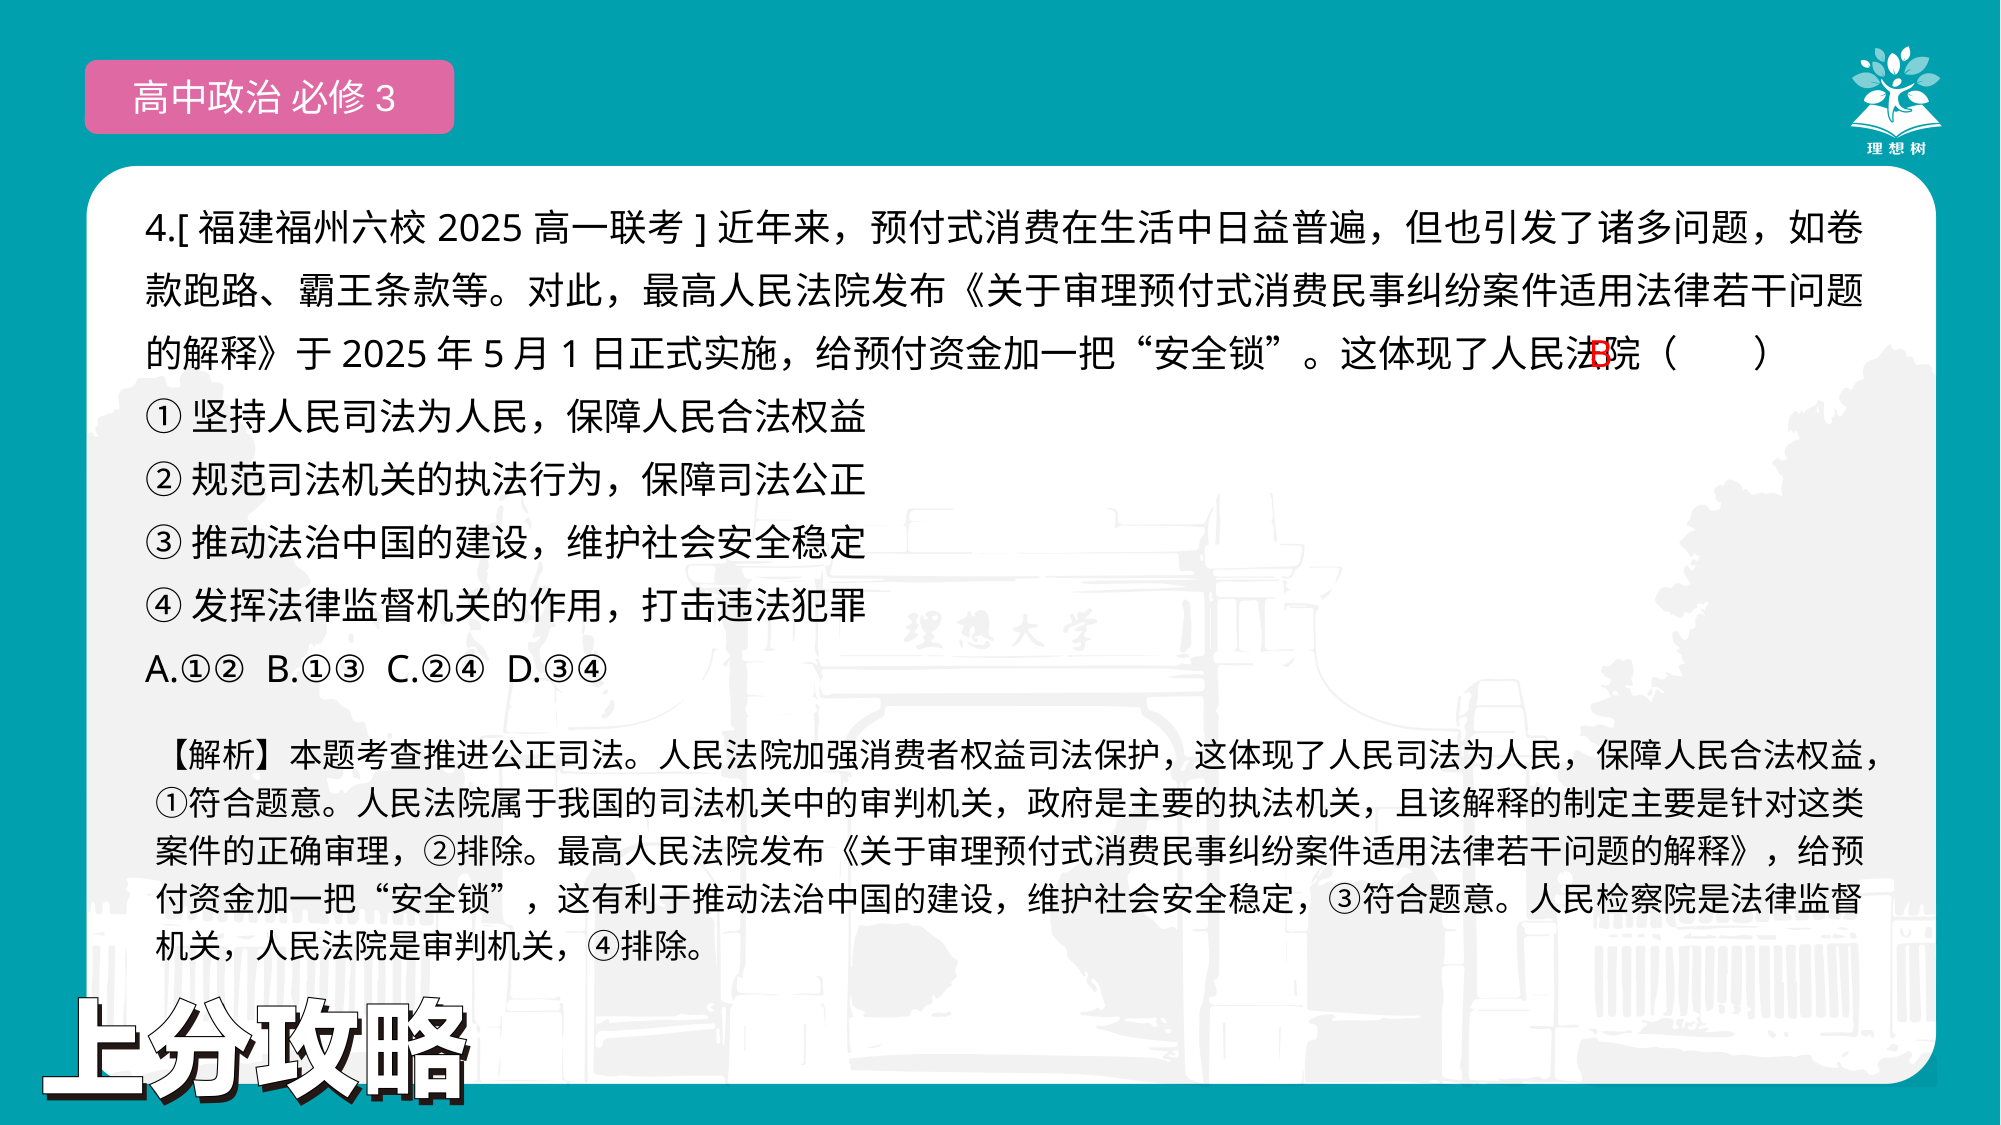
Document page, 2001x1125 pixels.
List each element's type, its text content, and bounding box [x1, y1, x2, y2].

text_box 高中政治 必修3 [83, 58, 456, 135]
text_box 4.[福建福州六校2025高一联考]近年来，预付式消费在生活中日益普遍，但也引发了诸多问题，如卷款跑路、霸王条款等。对此，最高人民法院发布《关于审理预付式消费民事纠纷案件适用法律若干问题的解释》于2025年5月1日正式实施，给预付资金加一把“安全锁”。这体现了人民法院（ ） ①坚持人民司法为人民，保障人民合法权益 ②规范司法机关的执法行为，保障司法公正 ③推动法治中国的建设，维护社会安全稳定 ④发挥法律监督机关的作用，打击违法犯罪 A.①② B.①③ C.②④ D.③④ [130, 178, 1880, 698]
text_box 【解析】本题考查推进公正司法。人民法院加强消费者权益司法保护，这体现了人民司法为人民，保障人民合法权益，①符合题意。人民法院属于我国的司法机关中的审判机关，政府是主要的执法机关，且该解释的制定主要是针对这类案件的正确审理，②排除。最高人民法院发布《关于审理预付式消费民事纠纷案件适用法律若干问题的解释》，给预付资金加一把“安全锁”，这有利于推动法治中国的建设，维护社会安全稳定，③符合题意。人民检察院是法律监督机关，人民法院是审判机关，④排除。 [140, 718, 1880, 973]
picture [0, 0, 2001, 1125]
text_box B [1563, 299, 1681, 383]
